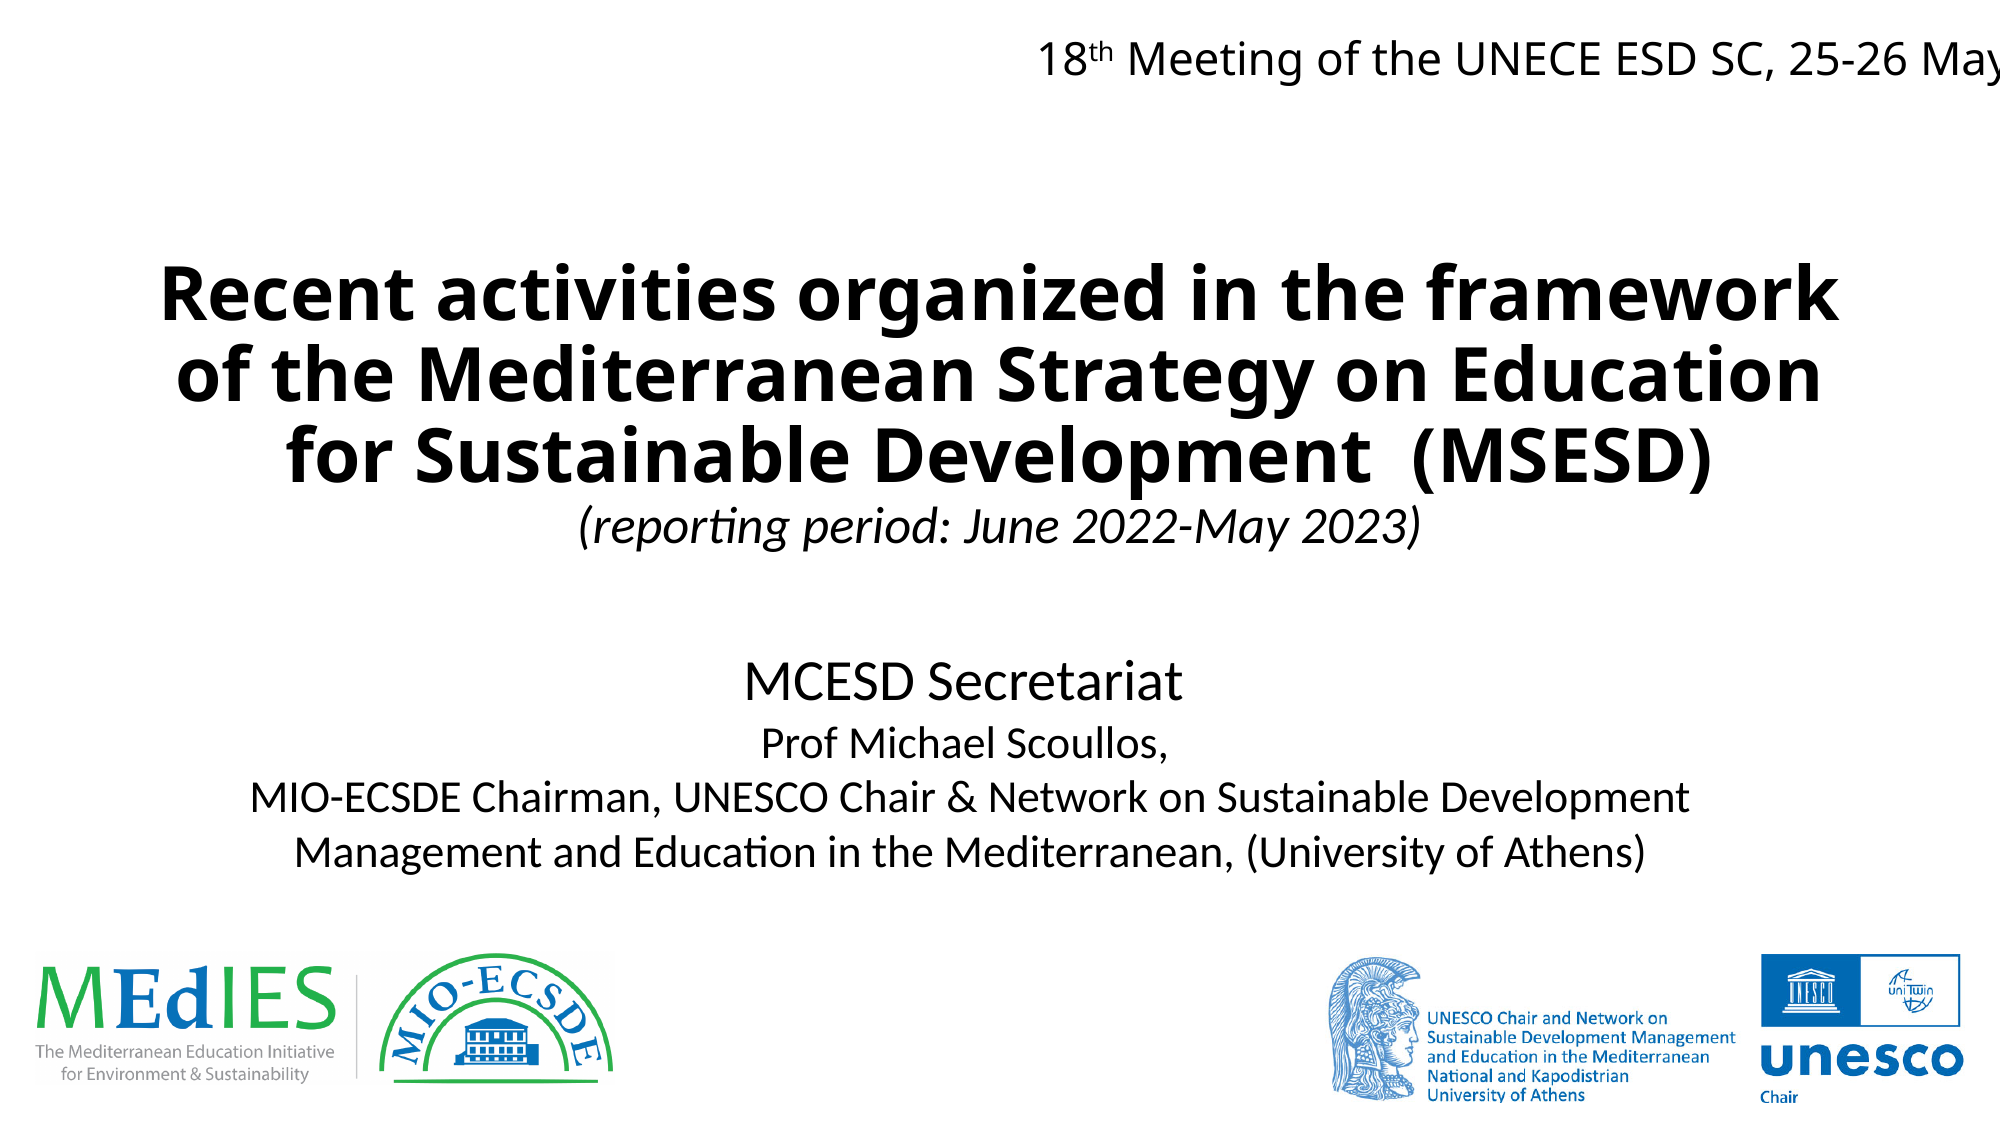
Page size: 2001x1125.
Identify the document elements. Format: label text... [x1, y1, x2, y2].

subtitle MCESD Secretariat Prof Michael Scoullos, MIO-ECSDE Chairman, UNESCO Chair & Network on Sustainable Development Management and Education in the Mediterranean, (University of Athens) [173, 634, 1768, 955]
title Recent activities organized in the framework of the Mediterranean Strategy on Education for Sustainable Development (MSESD) (reporting period: June 2022-May 2023) [137, 170, 1863, 563]
picture [1325, 954, 1965, 1103]
text_box 18th Meeting of the UNECE ESD SC, 25-26 May 2023 [1021, 22, 2000, 92]
picture [35, 951, 615, 1085]
